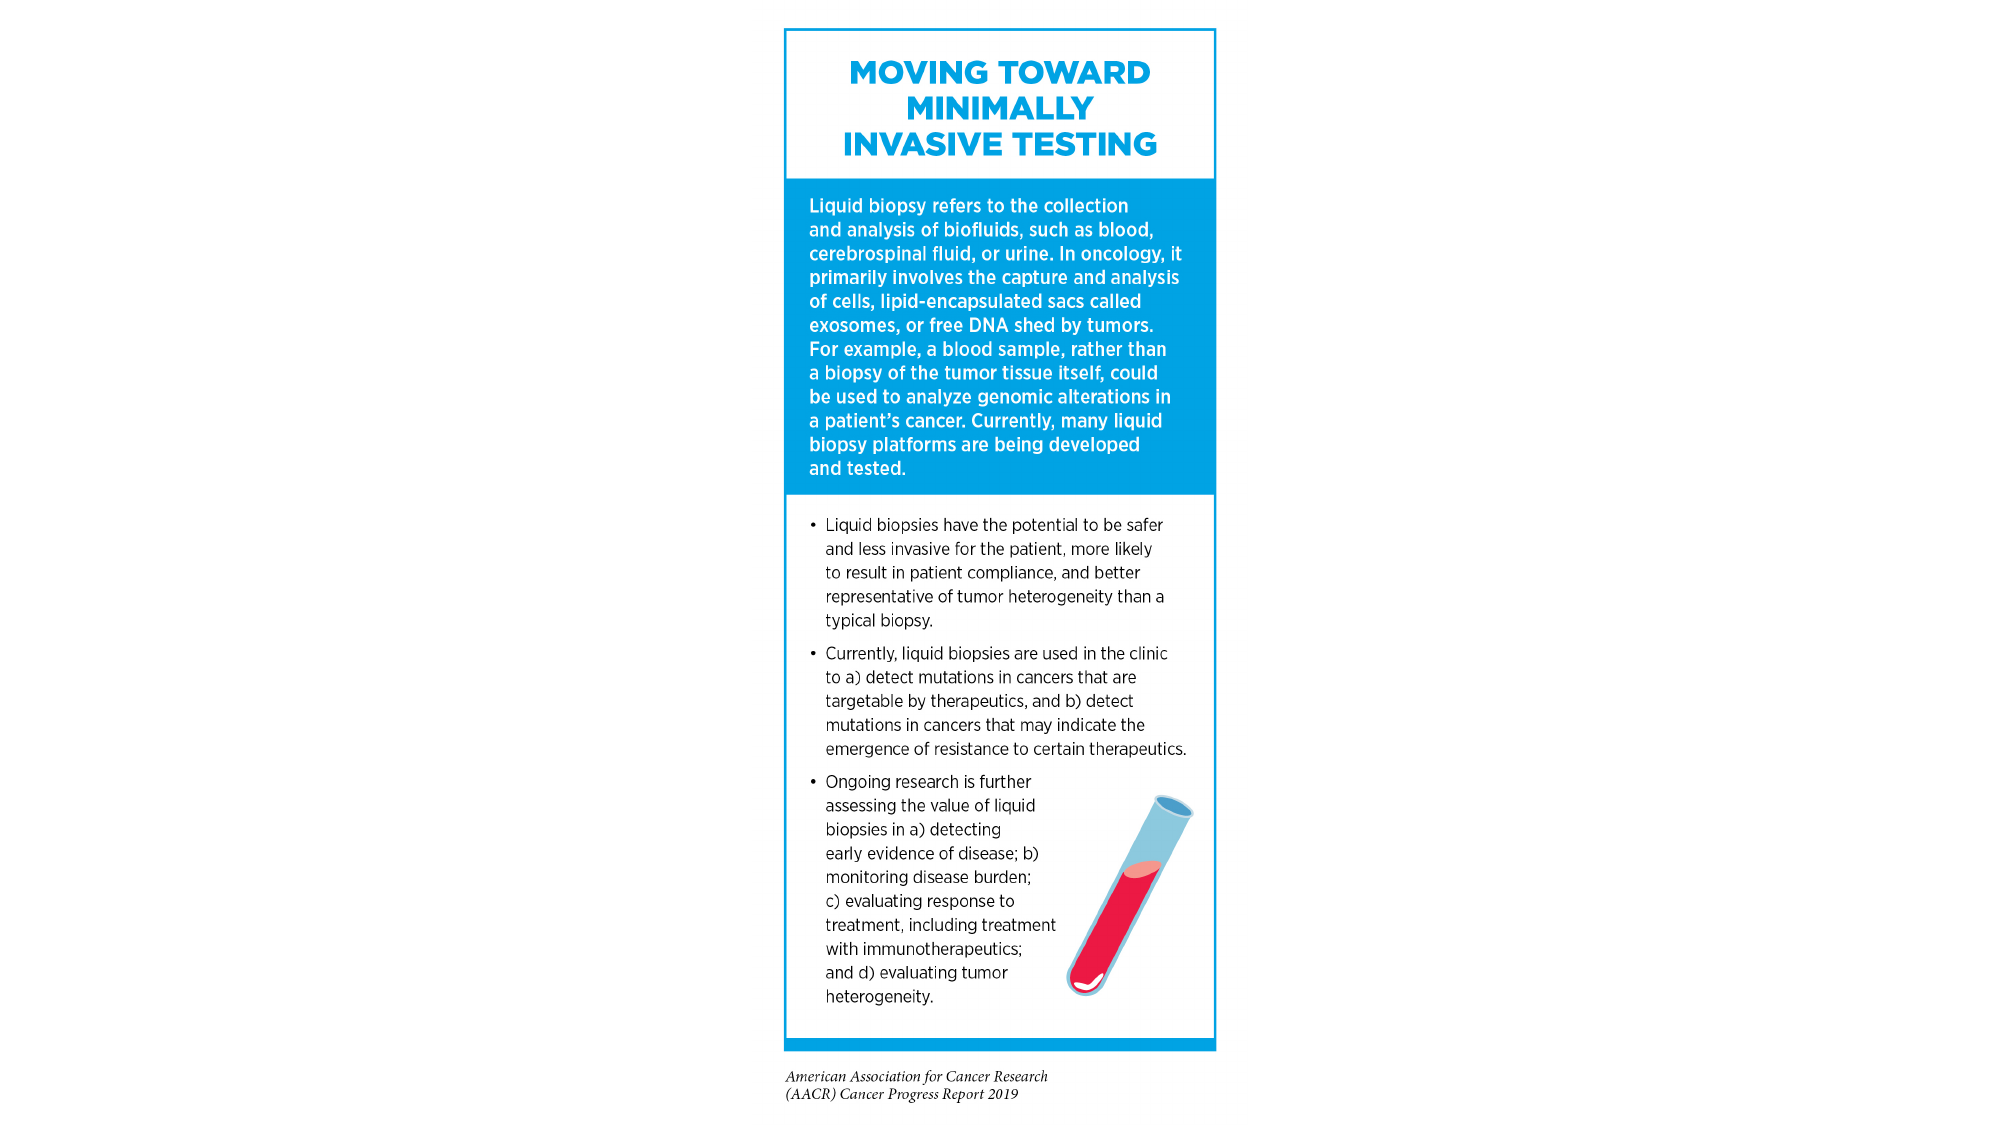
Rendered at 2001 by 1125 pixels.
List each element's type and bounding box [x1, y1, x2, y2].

picture [752, 0, 1248, 1125]
